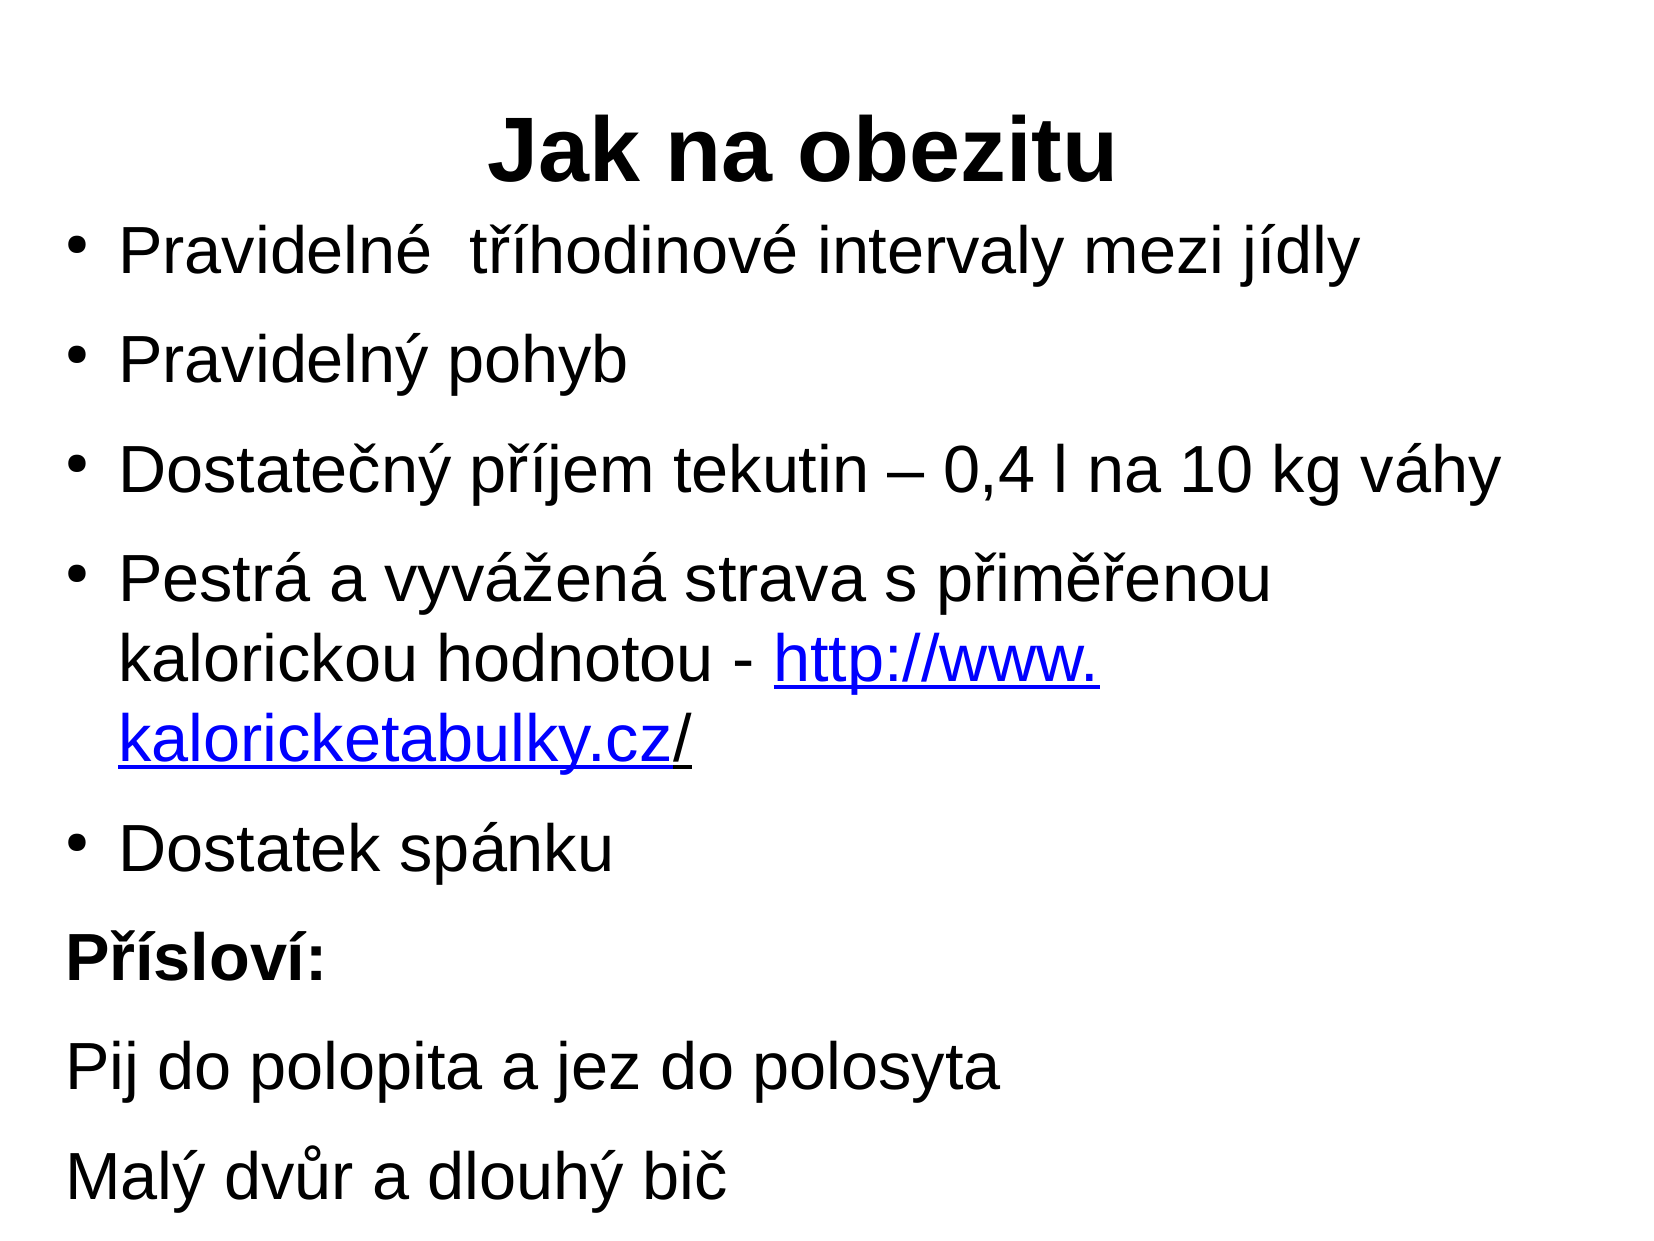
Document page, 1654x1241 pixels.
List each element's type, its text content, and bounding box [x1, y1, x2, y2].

list Pravidelné tříhodinové intervaly mezi jídly Pravidelný pohyb Dostatečný příjem tekutin – 0,4 l na 10 kg váhy Pestrá a vyvážená strava s přiměřenou kalorickou hodnotou - http://www.kaloricketabulky.cz/ Dostatek spánku Přísloví: Pij do polopita a jez do polosyta Malý dvůr a dlouhý bič [47, 206, 1536, 1176]
title Jak na obezitu [58, 41, 1548, 249]
